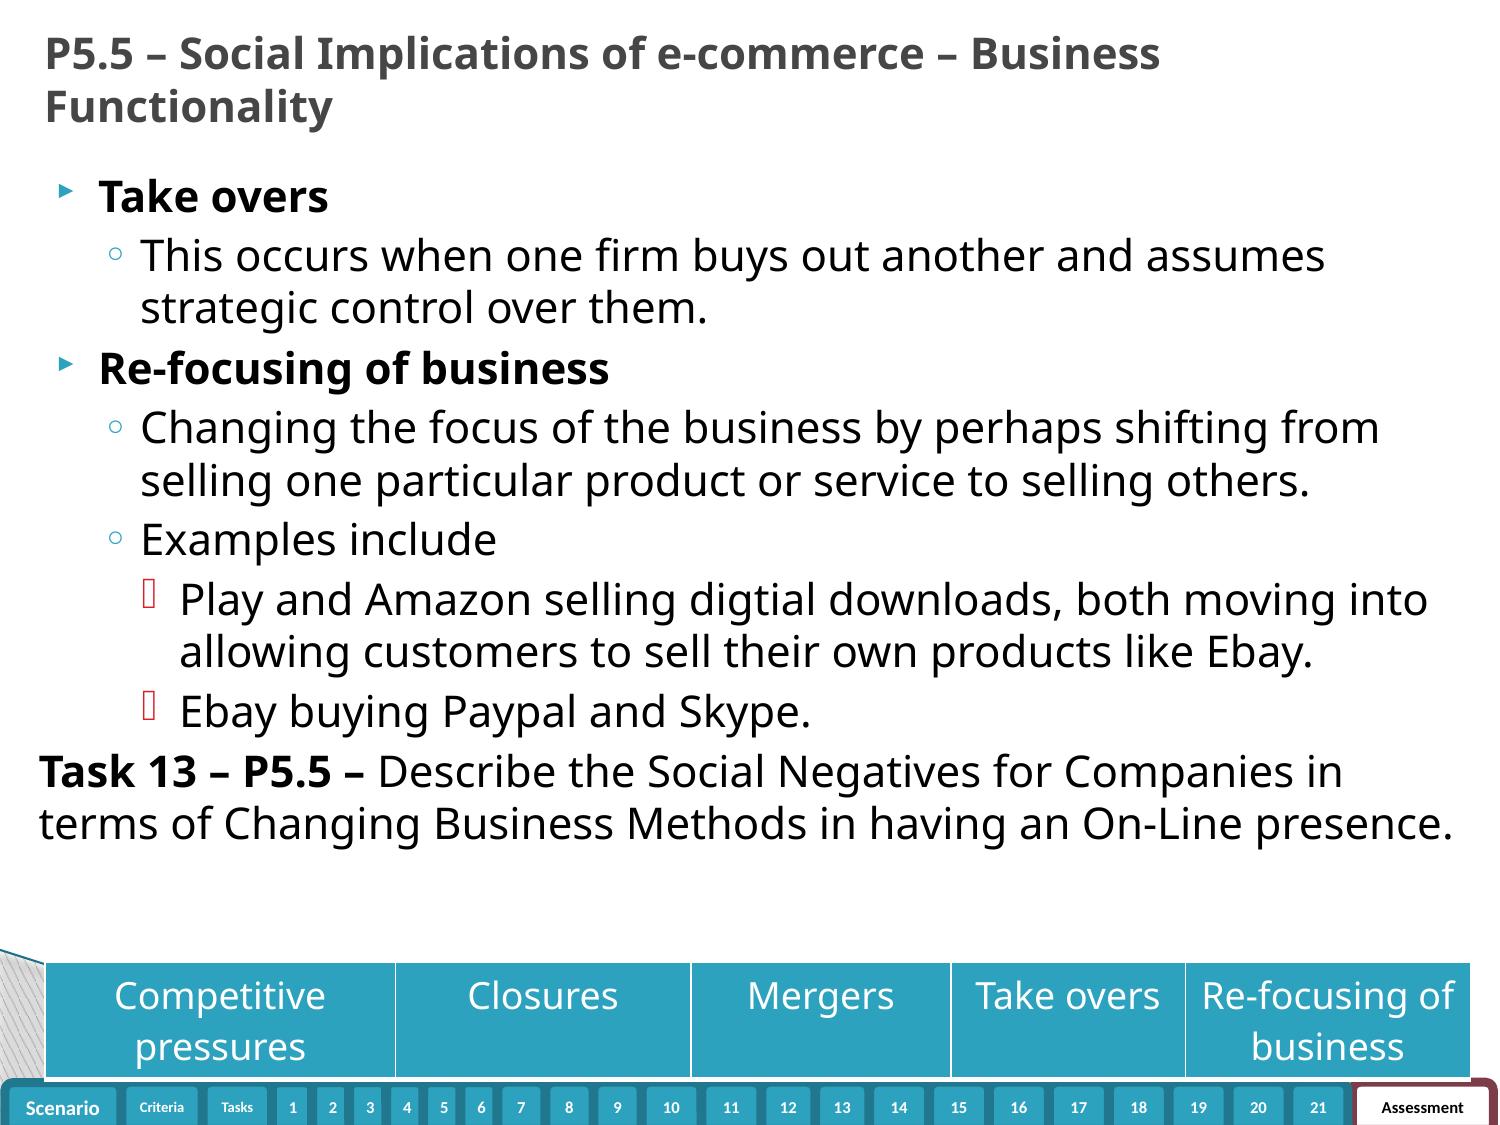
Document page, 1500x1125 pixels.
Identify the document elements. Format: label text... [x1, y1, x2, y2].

table_header Competitive pressures [46, 963, 395, 1077]
table_header Mergers [692, 963, 950, 1077]
table_header Re-focusing of business [1186, 963, 1470, 1077]
text_box P5.5 – Social Implications of e-commerce – Business Functionality [29, 19, 1471, 138]
table_header Take overs [952, 963, 1185, 1077]
table_header Closures [396, 963, 690, 1077]
list Take overs This occurs when one firm buys out another and assumes strategic control over them. Re-focusing of business Changing the focus of the business by perhaps shifting from selling one particular product or service to selling others. Examples include Play and Amazon selling digtial downloads, both moving into allowing customers to sell their own products like Ebay. Ebay buying Paypal and Skype. Task 13 – P5.5 – Describe the Social Negatives for Companies in terms of Changing Business Methods in having an On-Line presence. [23, 160, 1471, 965]
